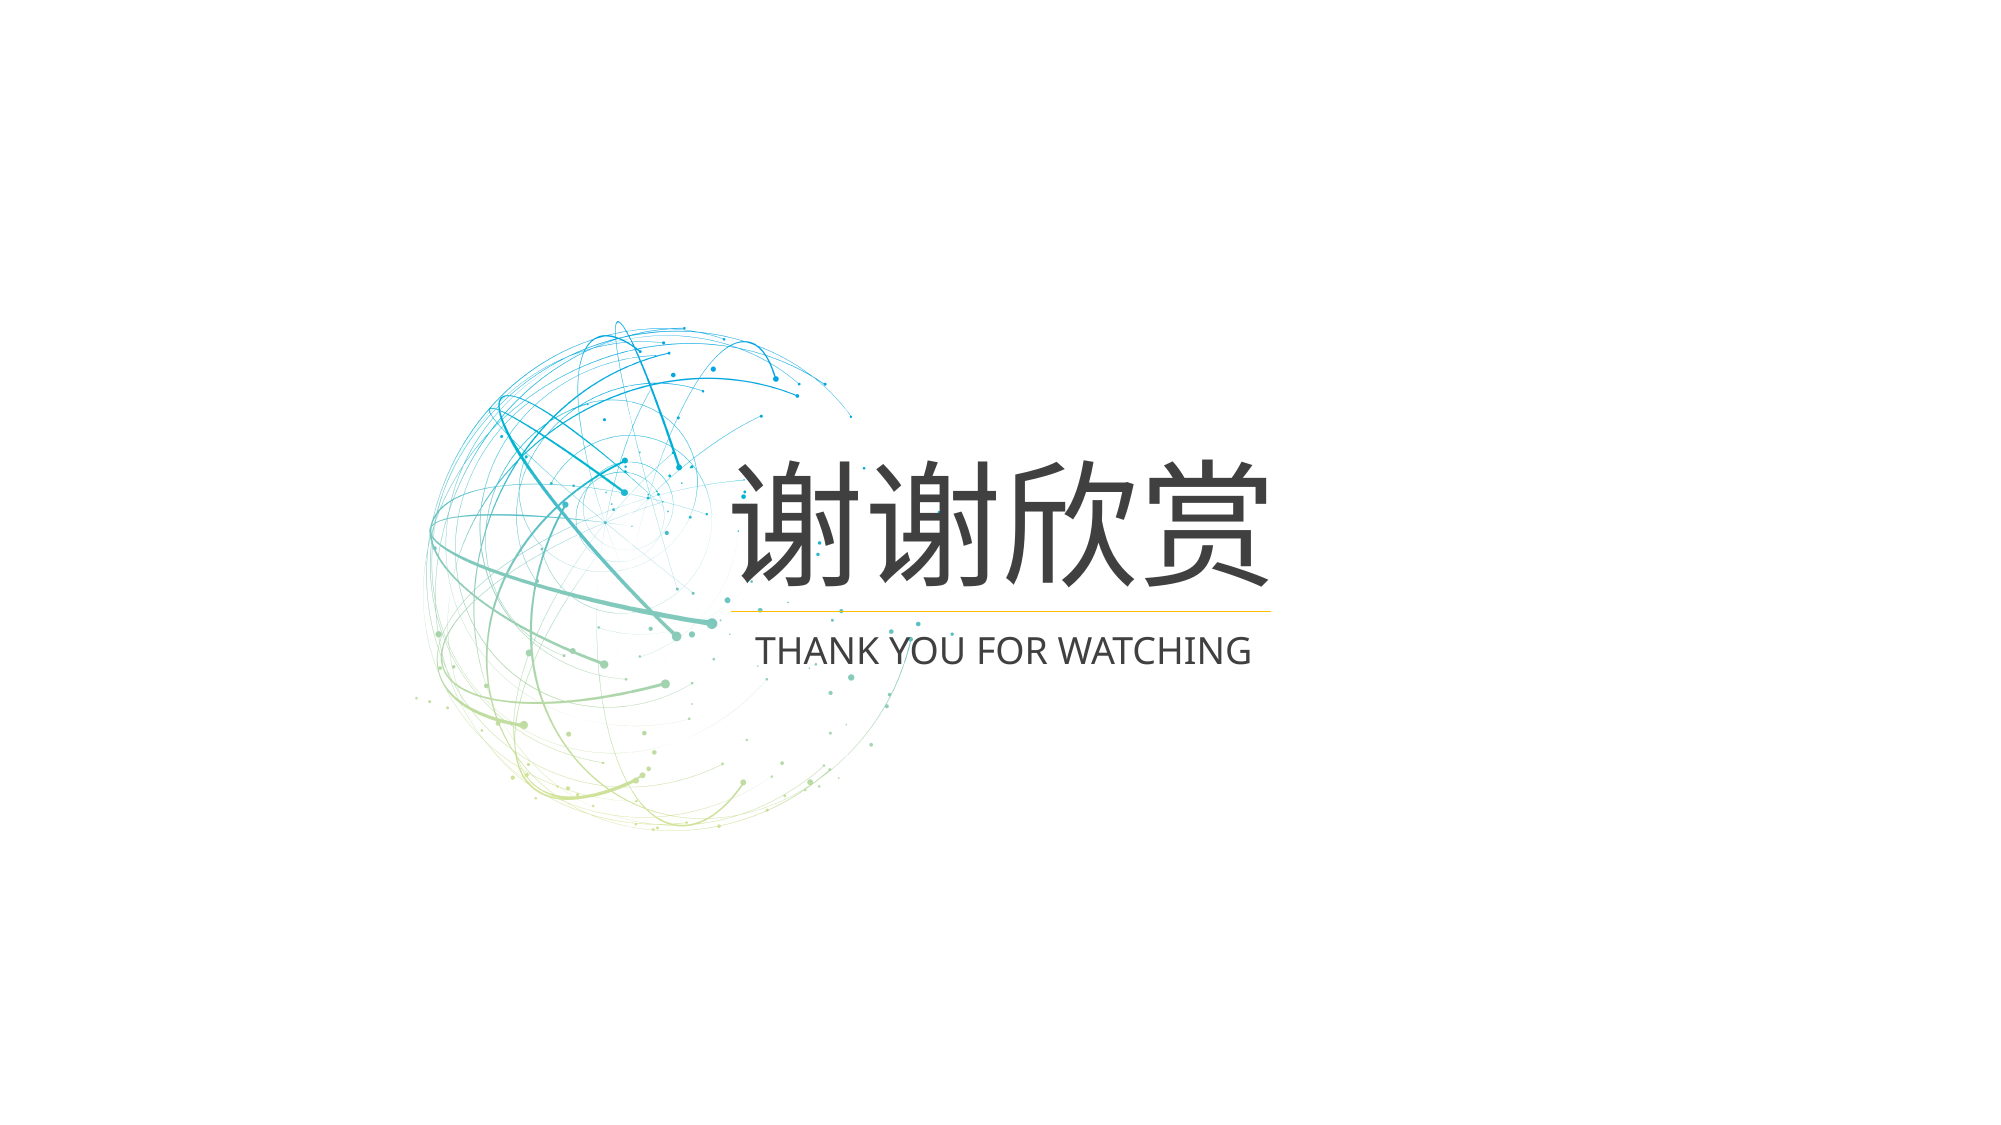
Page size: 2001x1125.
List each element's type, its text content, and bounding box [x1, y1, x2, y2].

text_box THANK YOU FOR WATCHING [954, 619, 1268, 680]
picture [415, 321, 954, 831]
text_box 谢谢欣赏 [954, 431, 1292, 612]
